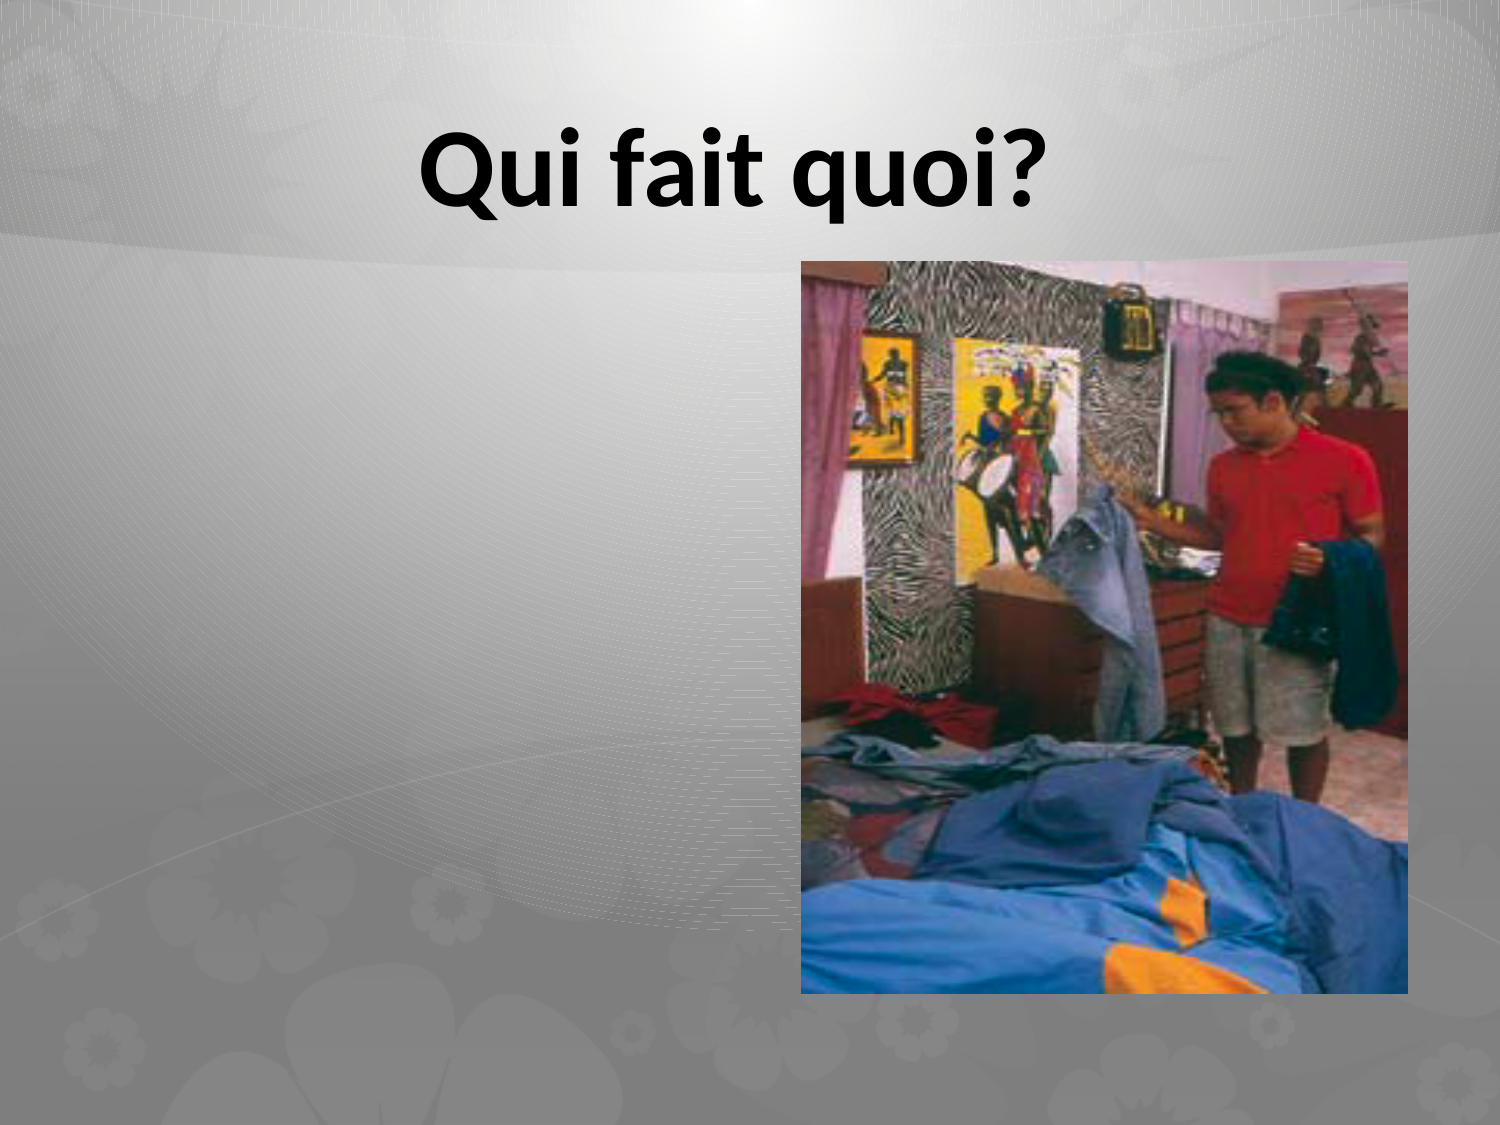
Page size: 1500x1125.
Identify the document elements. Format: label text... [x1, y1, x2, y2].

title Qui fait quoi? [126, 37, 1371, 240]
picture [0, 0, 1500, 1125]
